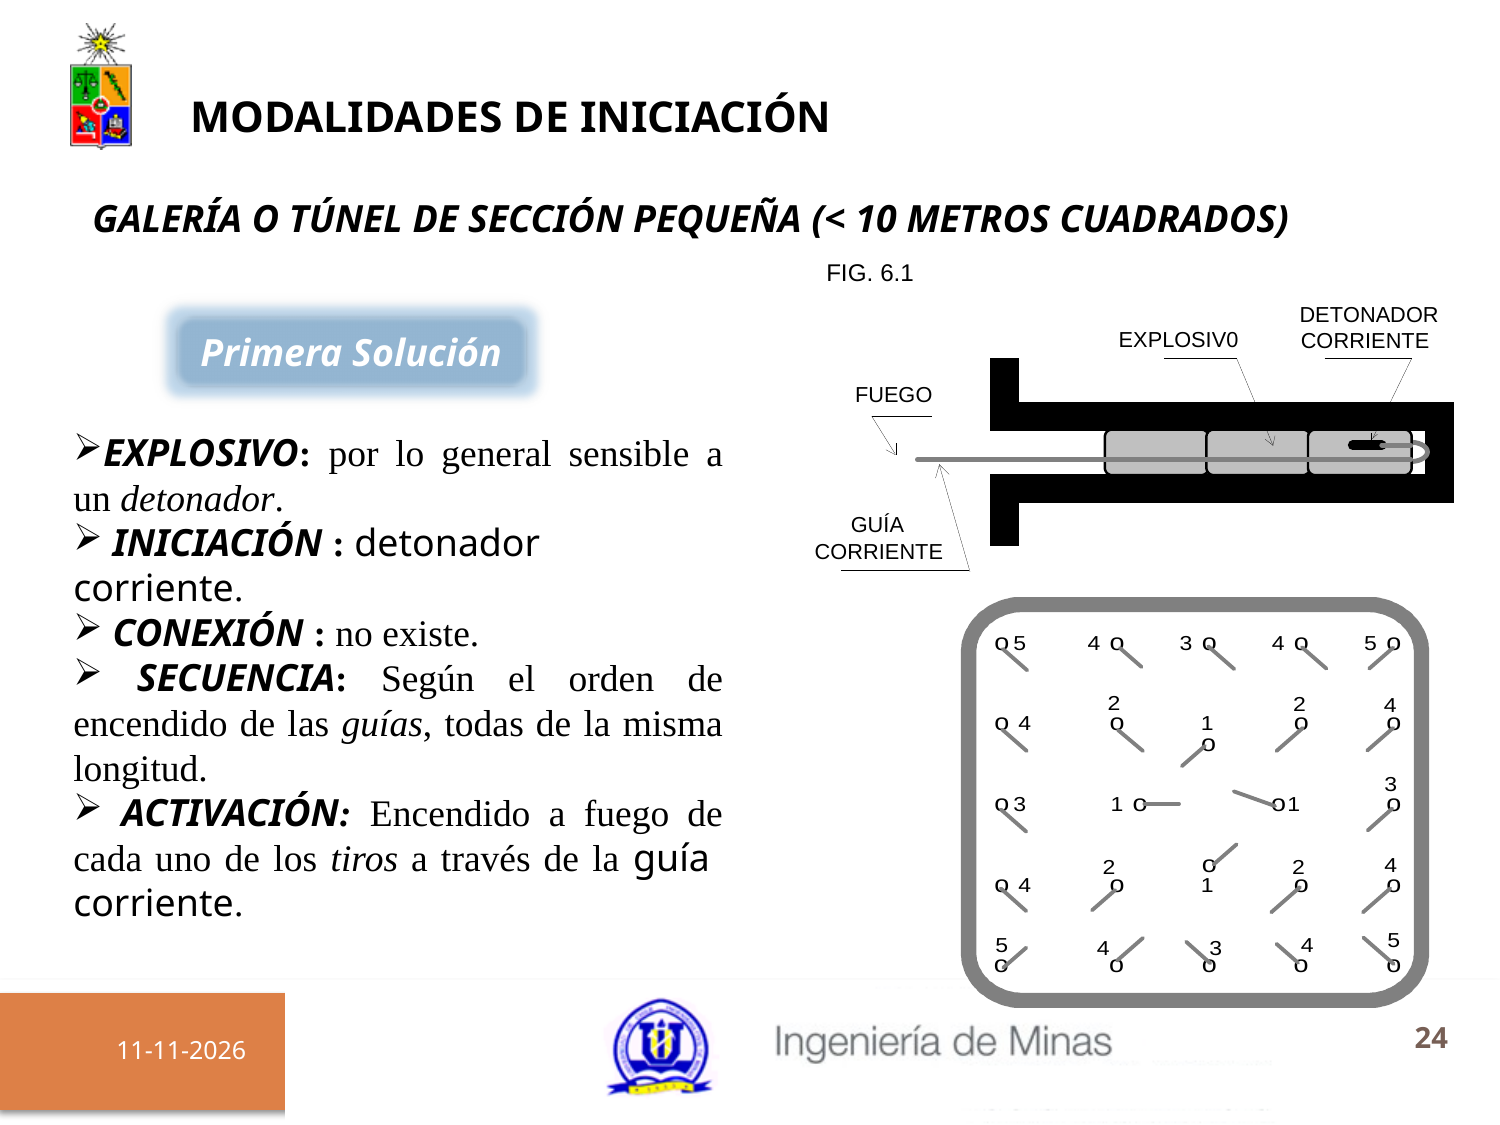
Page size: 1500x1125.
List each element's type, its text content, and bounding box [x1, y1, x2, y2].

text_box EXPLOSIVO: por lo general sensible a un detonador. INICIACIÓN : detonador corriente. CONEXIÓN : no existe. SECUENCIA: Según el orden de encendido de las guías, todas de la misma longitud. ACTIVACIÓN: Encendido a fuego de cada uno de los tiros a través de la guía corriente. [58, 421, 739, 932]
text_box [960, 597, 1430, 1009]
picture [69, 23, 132, 151]
picture [285, 980, 1500, 1125]
text_box Galería o túnel de sección pequeña (< 10 metros cuadrados) [77, 187, 1305, 248]
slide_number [12, 995, 279, 1108]
text_box Modalidades de iniciación [175, 81, 1266, 148]
text_box Primera Solución [183, 323, 521, 381]
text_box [808, 257, 1455, 575]
